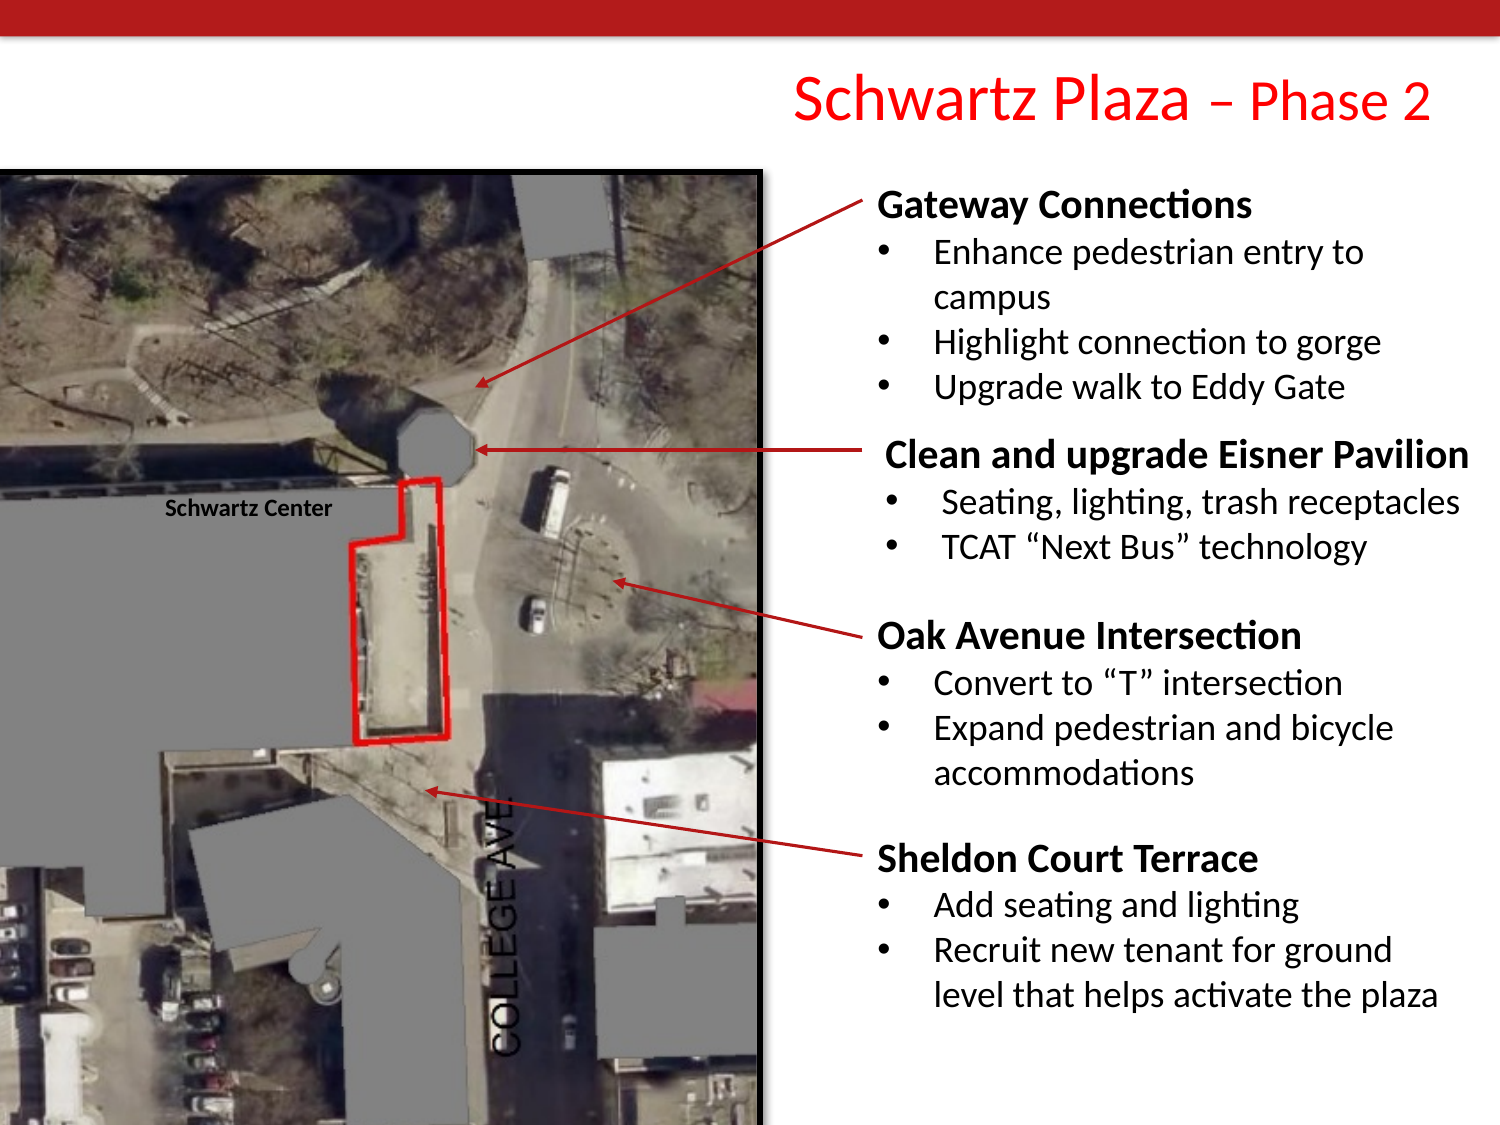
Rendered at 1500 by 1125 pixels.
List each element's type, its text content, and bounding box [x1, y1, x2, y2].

text_box Gateway Connections Enhance pedestrian entry to campus Highlight connection to gorge Upgrade walk to Eddy Gate [862, 169, 1463, 415]
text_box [474, 199, 863, 388]
text_box Schwartz Plaza – Phase 2 [778, 37, 1463, 150]
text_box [424, 790, 863, 856]
text_box Clean and upgrade Eisner Pavilion Seating, lighting, trash receptacles TCAT “Next Bus” technology [870, 419, 1486, 575]
text_box Sheldon Court Terrace Add seating and lighting Recruit new tenant for ground level that helps activate the plaza [862, 823, 1463, 1023]
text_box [612, 580, 863, 638]
text_box Oak Avenue Intersection Convert to “T” intersection Expand pedestrian and bicycle accommodations [862, 600, 1463, 801]
picture [0, 174, 757, 1125]
